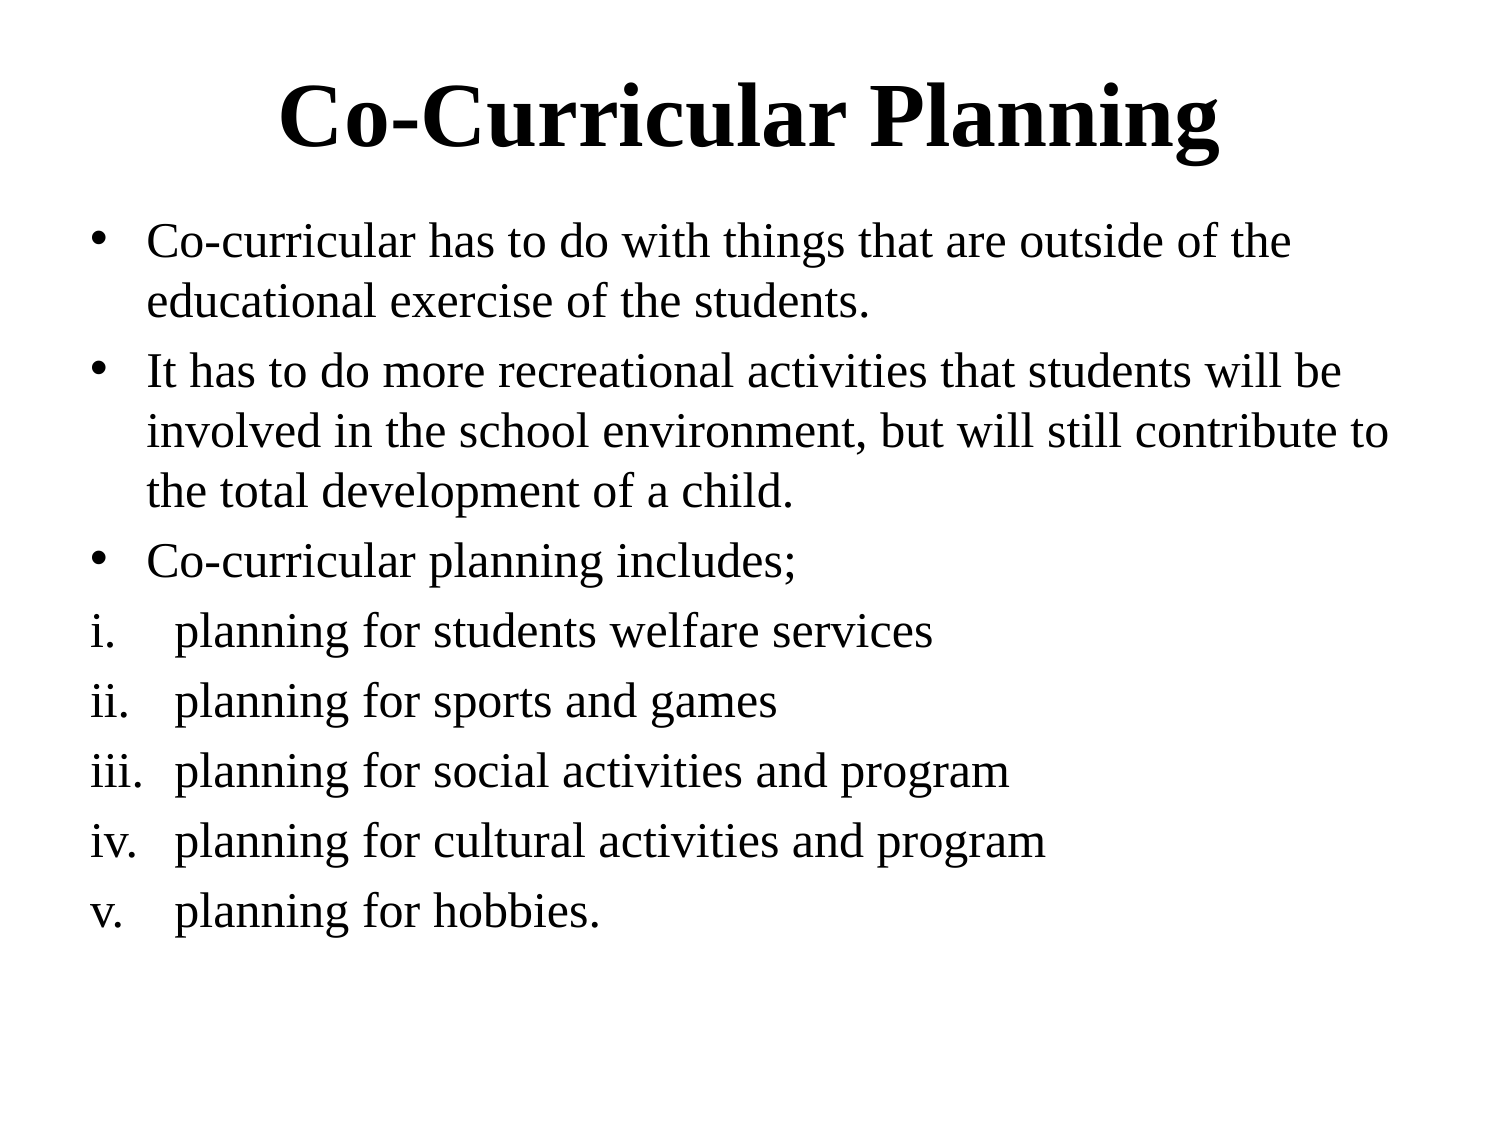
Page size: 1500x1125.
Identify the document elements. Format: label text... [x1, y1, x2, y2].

title Co-Curricular Planning [75, 45, 1425, 175]
list Co-curricular has to do with things that are outside of the educational exercise of the students. It has to do more recreational activities that students will be involved in the school environment, but will still contribute to the total development of a child. Co-curricular planning includes; planning for students welfare services planning for sports and games planning for social activities and program planning for cultural activities and program planning for hobbies. [75, 200, 1425, 1005]
